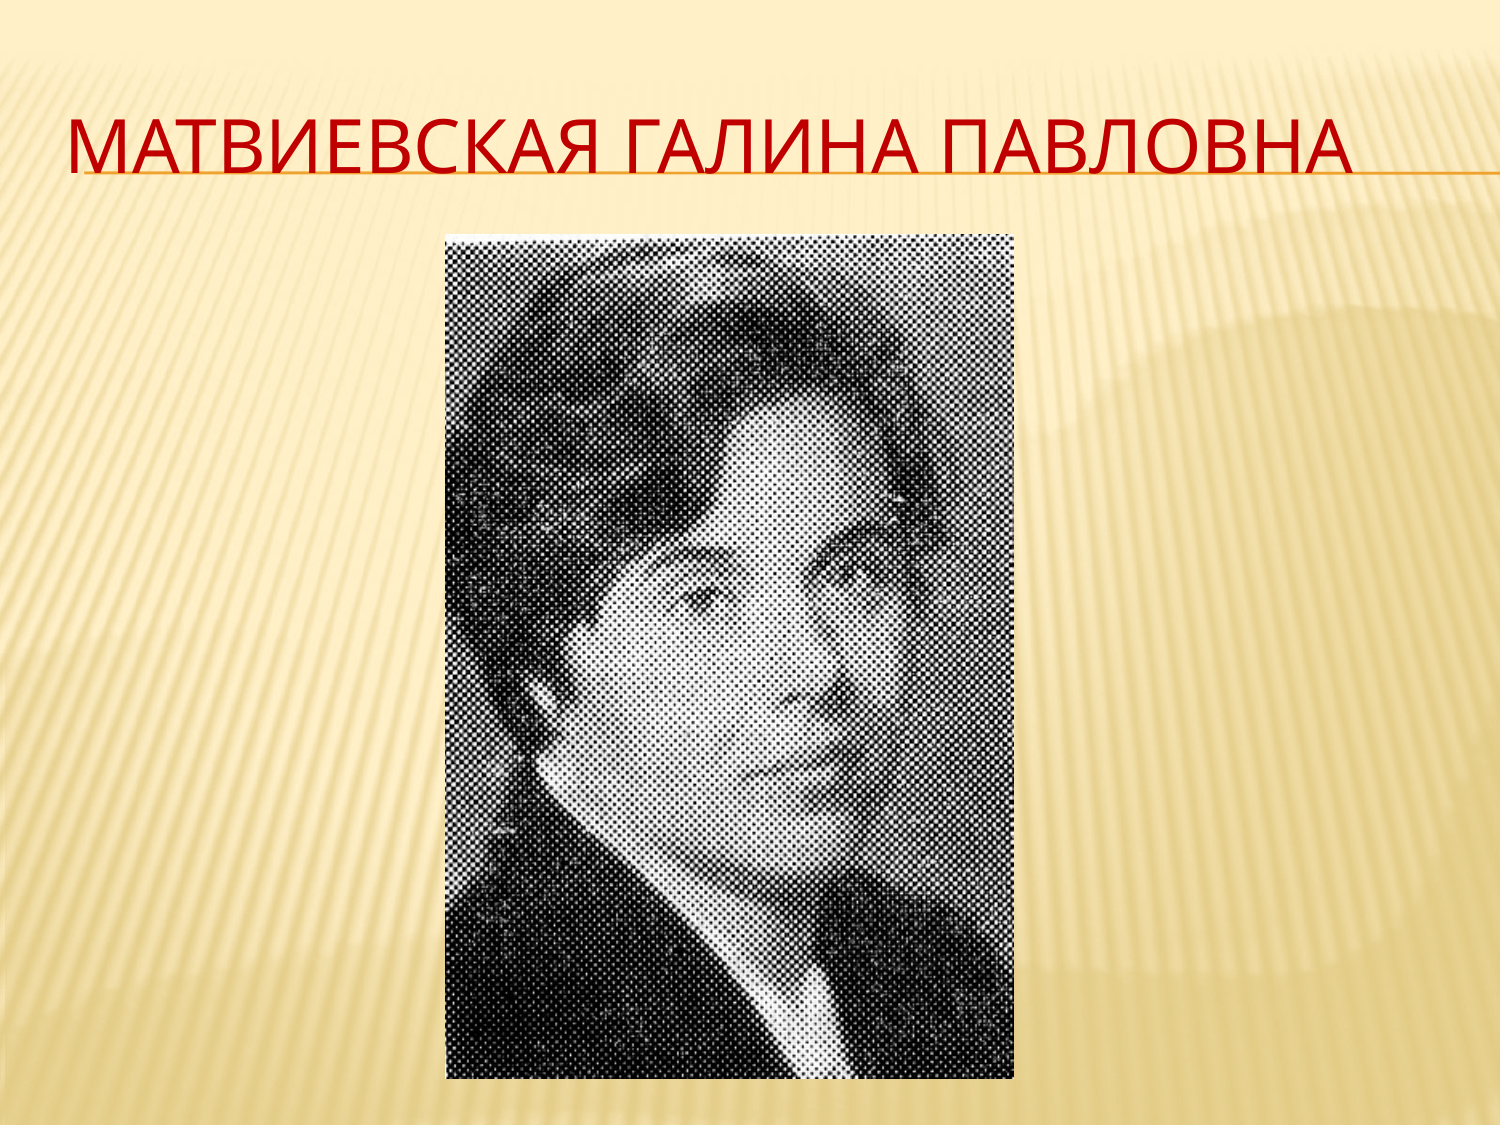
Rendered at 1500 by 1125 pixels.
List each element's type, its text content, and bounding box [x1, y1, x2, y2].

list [444, 234, 1014, 1079]
title Матвиевская Галина павловна [50, 75, 1475, 213]
